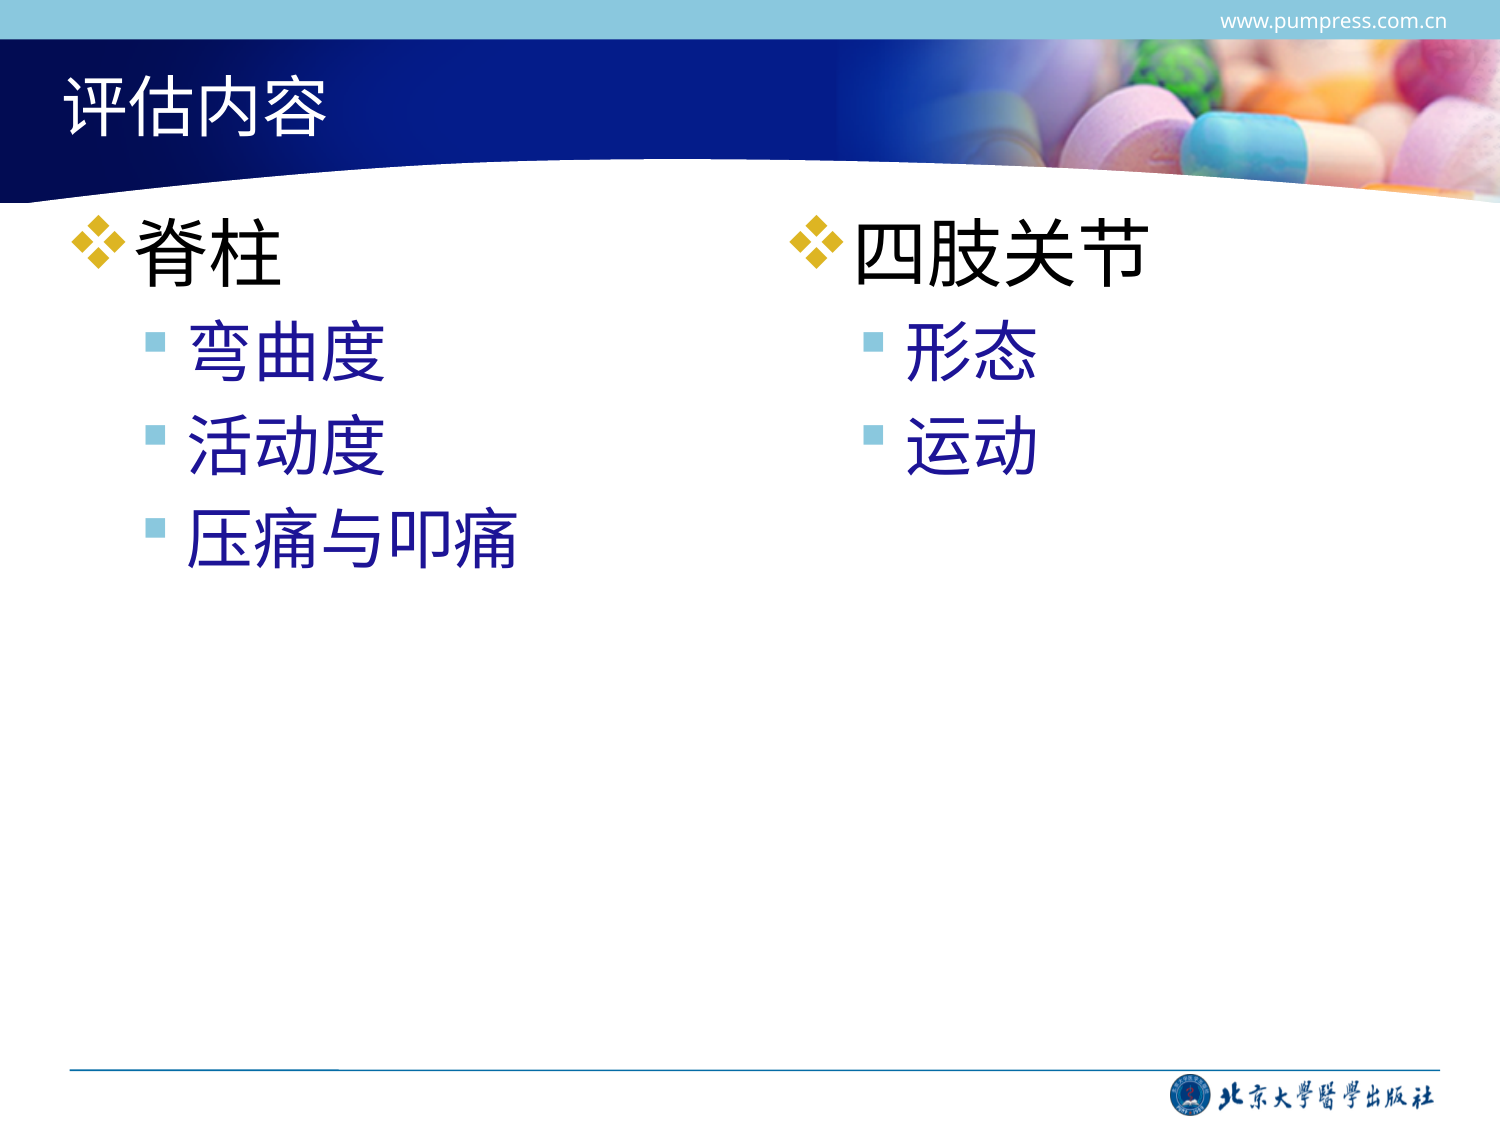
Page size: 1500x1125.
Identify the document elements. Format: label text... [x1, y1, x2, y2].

picture [0, 40, 1500, 203]
title 评估内容 [46, 58, 1373, 152]
list 脊柱 弯曲度 活动度 压痛与叩痛 [49, 198, 745, 1026]
picture [1170, 1074, 1436, 1118]
list 四肢关节 形态 运动 [768, 198, 1463, 1026]
slide_number www.pumpress.com.cn [1024, 0, 1463, 38]
